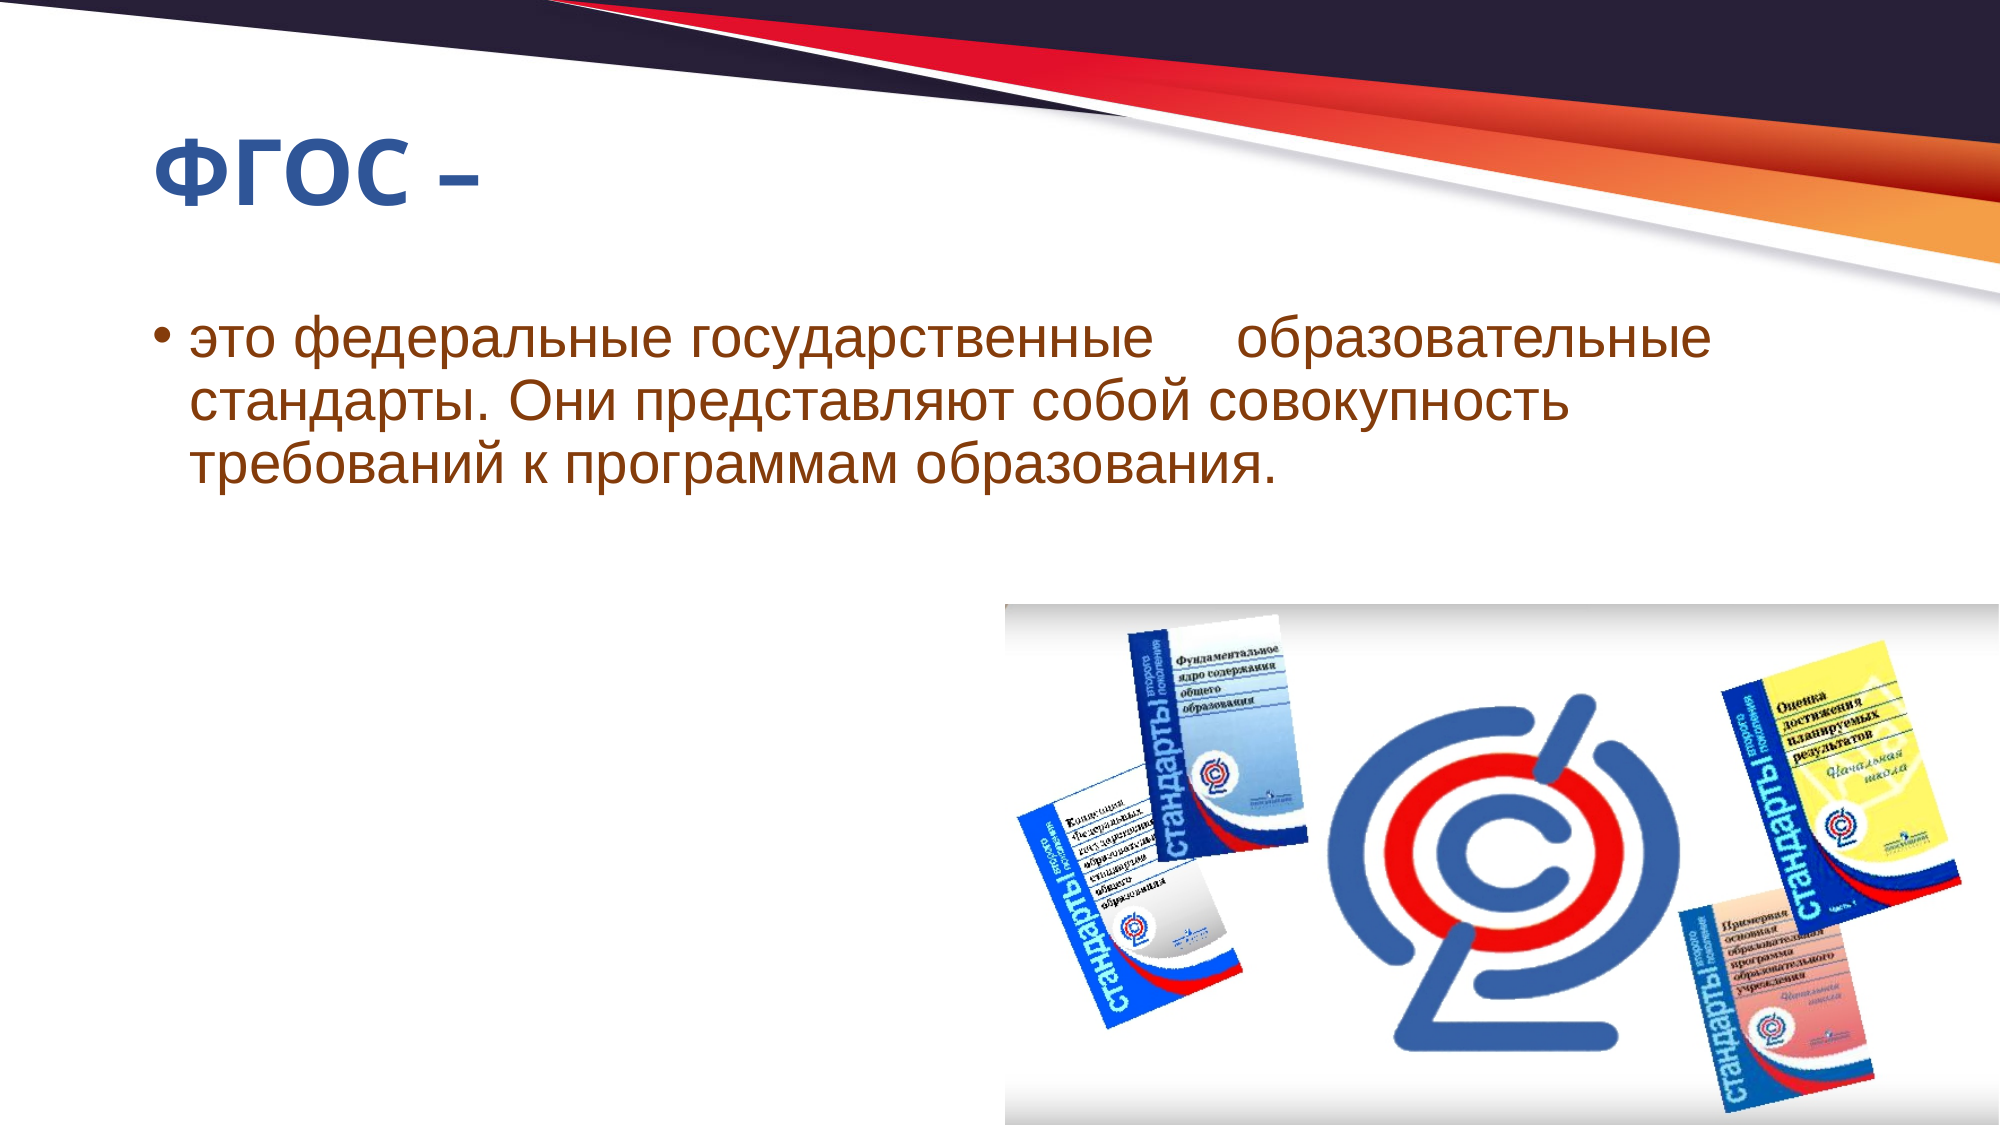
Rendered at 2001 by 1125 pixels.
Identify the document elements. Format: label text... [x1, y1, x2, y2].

title ФГОС – [137, 59, 1863, 278]
list это федеральные государственные образовательные стандарты. Они представляют собой совокупность требований к программам образования. [137, 299, 1863, 1014]
picture [0, 0, 2000, 1125]
